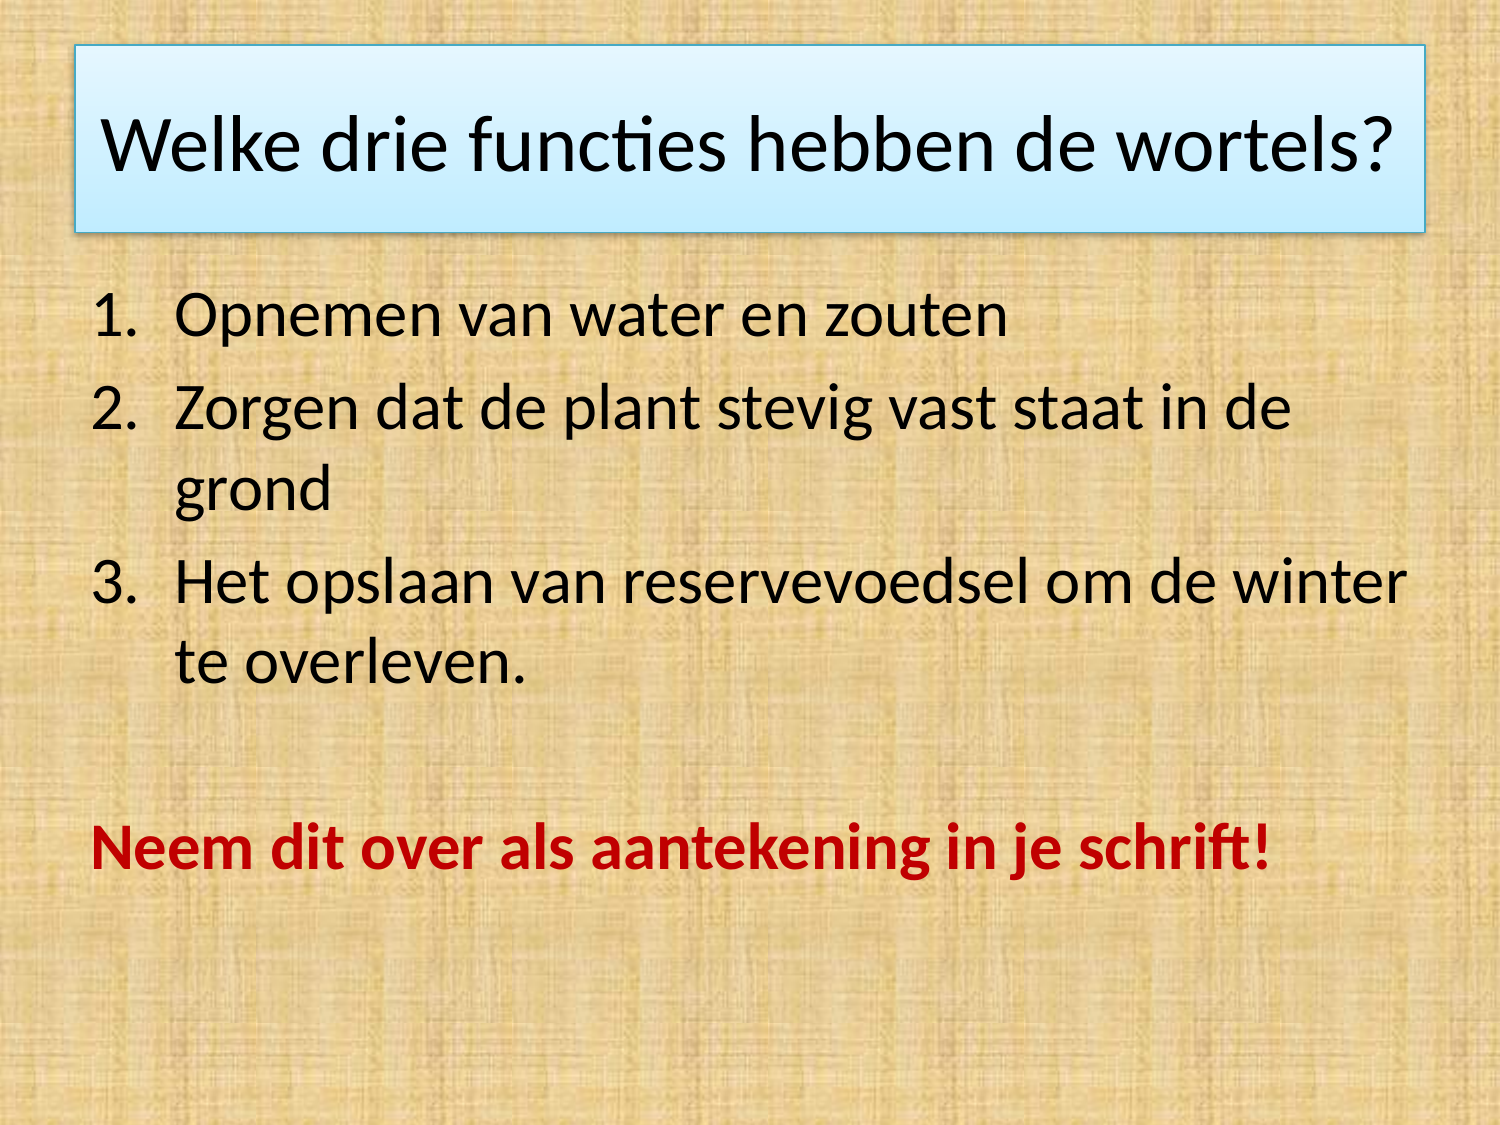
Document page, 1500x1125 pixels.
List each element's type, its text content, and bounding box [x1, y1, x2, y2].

title Welke drie functies hebben de wortels? [74, 44, 1426, 233]
picture [0, 0, 1500, 1125]
list Opnemen van water en zouten Zorgen dat de plant stevig vast staat in de grond Het opslaan van reservevoedsel om de winter te overleven. Neem dit over als aantekening in je schrift! [75, 262, 1425, 1005]
